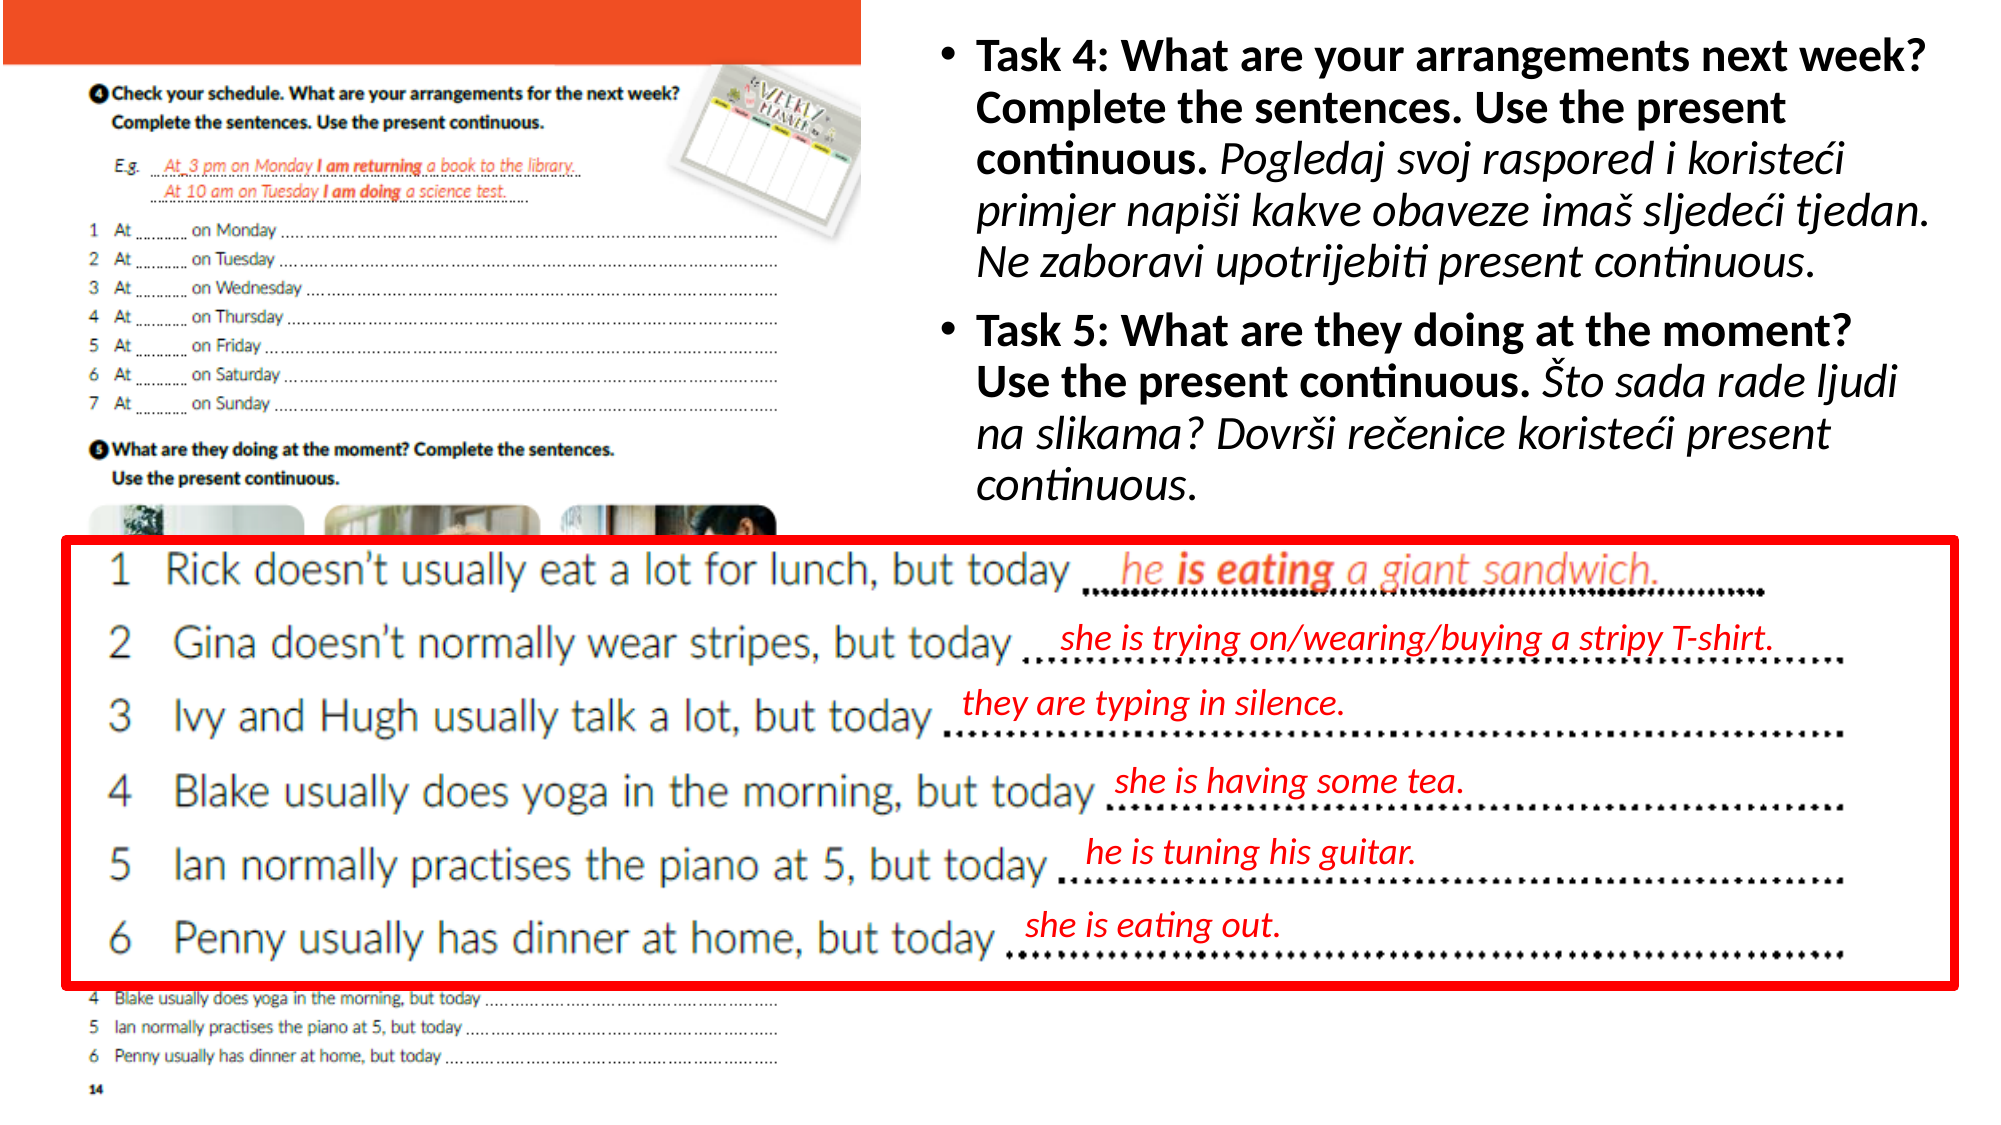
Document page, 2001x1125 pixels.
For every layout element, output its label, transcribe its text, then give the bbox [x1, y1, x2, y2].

list Task 4: What are your arrangements next week? Complete the sentences. Use the present continuous. Pogledaj svoj raspored i koristeći primjer napiši kakve obaveze imaš sljedeći tjedan. Ne zaboravi upotrijebiti present continuous. Task 5: What are they doing at the moment? Use the present continuous. Što sada rade ljudi na slikama? Dovrši rečenice koristeći present continuous. [925, 22, 1950, 521]
picture [3, 0, 1950, 1122]
